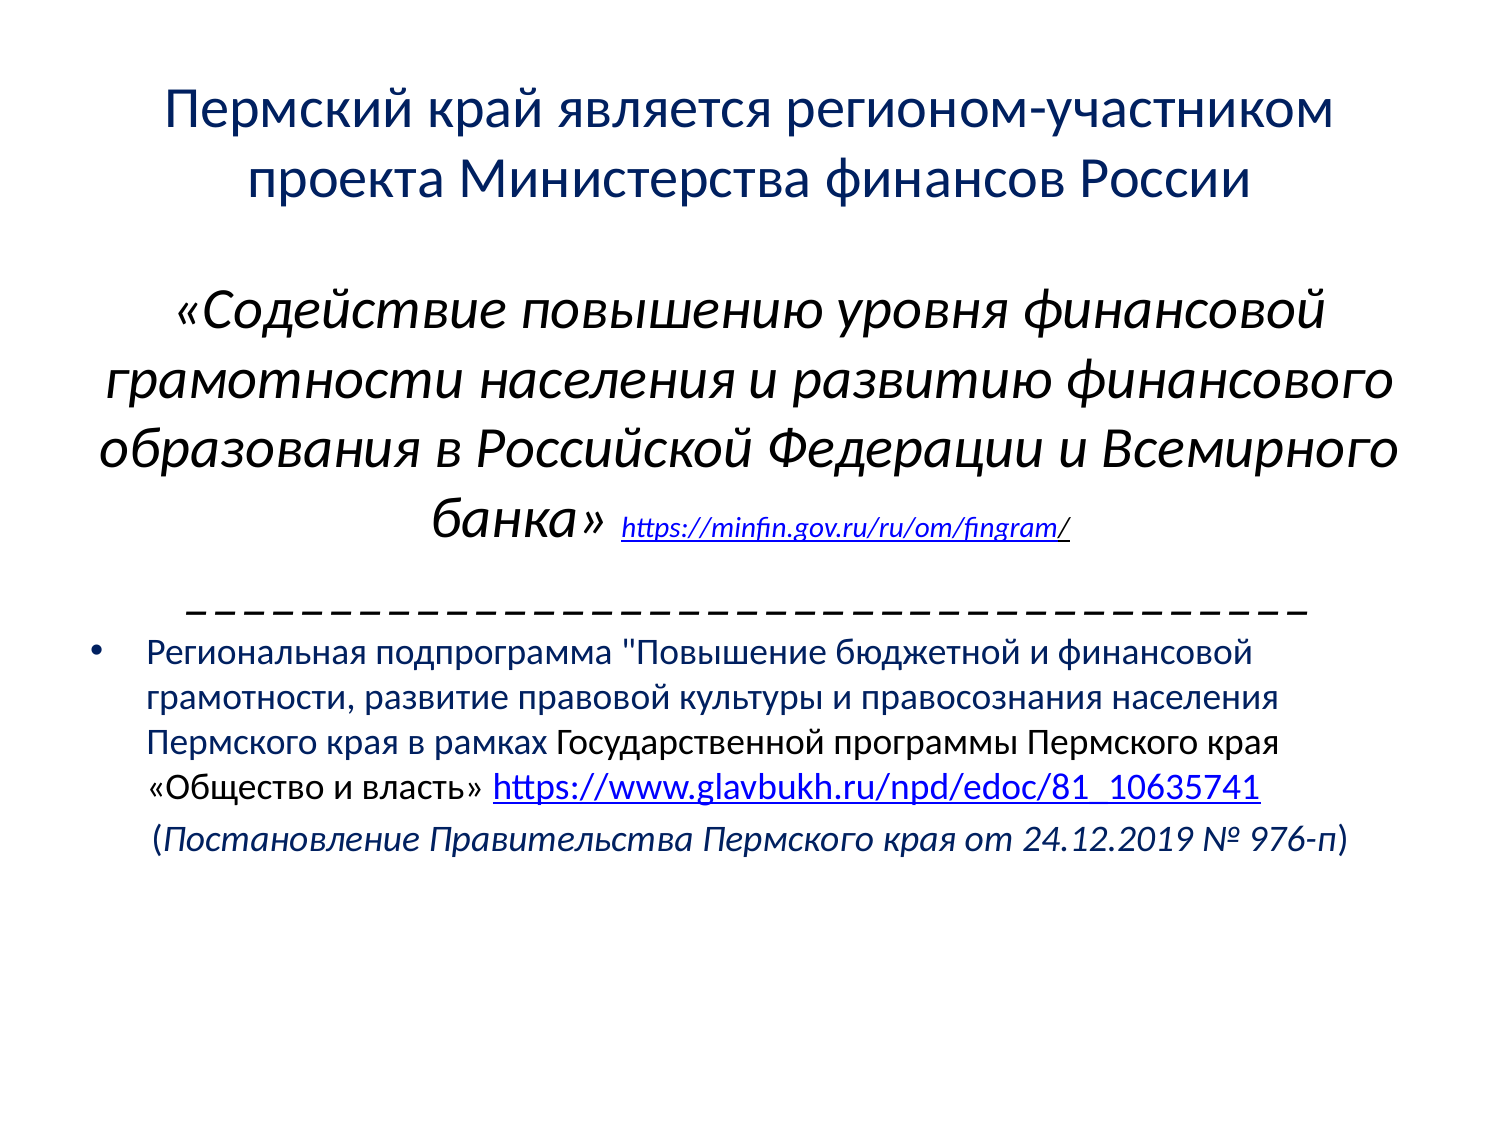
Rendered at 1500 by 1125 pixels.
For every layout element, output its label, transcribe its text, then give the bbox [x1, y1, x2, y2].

title Пермский край является регионом-участником проекта Министерства финансов России [75, 45, 1425, 233]
list «Содействие повышению уровня финансовой грамотности населения и развитию финансового образования в Российской Федерации и Всемирного банка» https://minfin.gov.ru/ru/om/fingram/ _______________________________________ Региональная подпрограмма "Повышение бюджетной и финансовой грамотности, развитие правовой культуры и правосознания населения Пермского края в рамках Государственной программы Пермского края «Общество и власть» https://www.glavbukh.ru/npd/edoc/81_10635741 (Постановление Правительства Пермского края от 24.12.2019 № 976-п) [75, 262, 1425, 1005]
